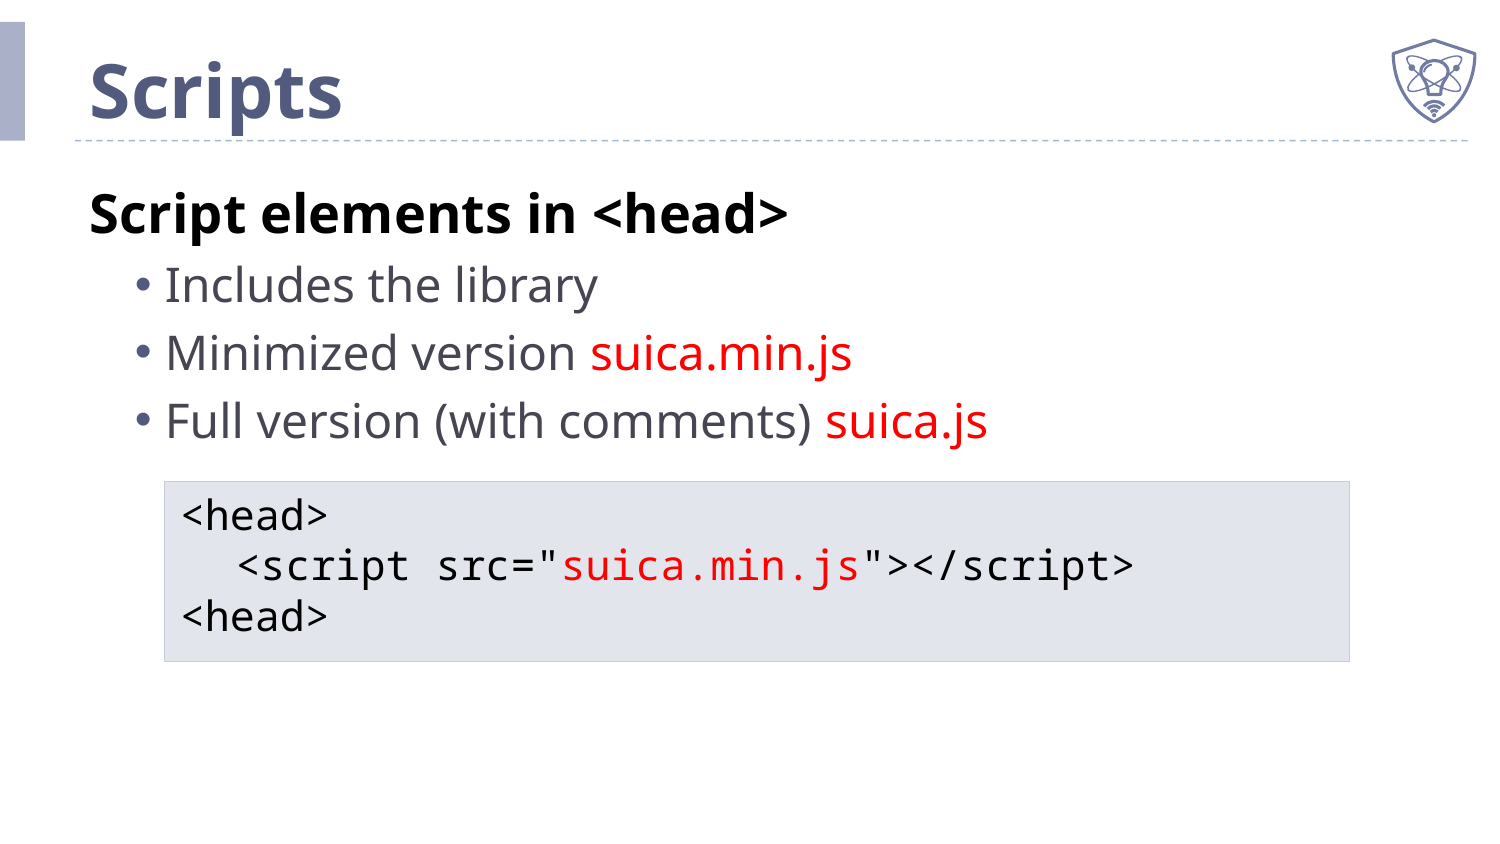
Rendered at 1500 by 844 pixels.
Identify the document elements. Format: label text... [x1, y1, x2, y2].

title Scripts [75, 18, 1475, 141]
text_box <head> <script src="suica.min.js"></script> <head> [164, 481, 1350, 662]
list Script elements in <head> Includes the library Minimized version suica.min.js Full version (with comments) suica.js [75, 171, 1475, 835]
